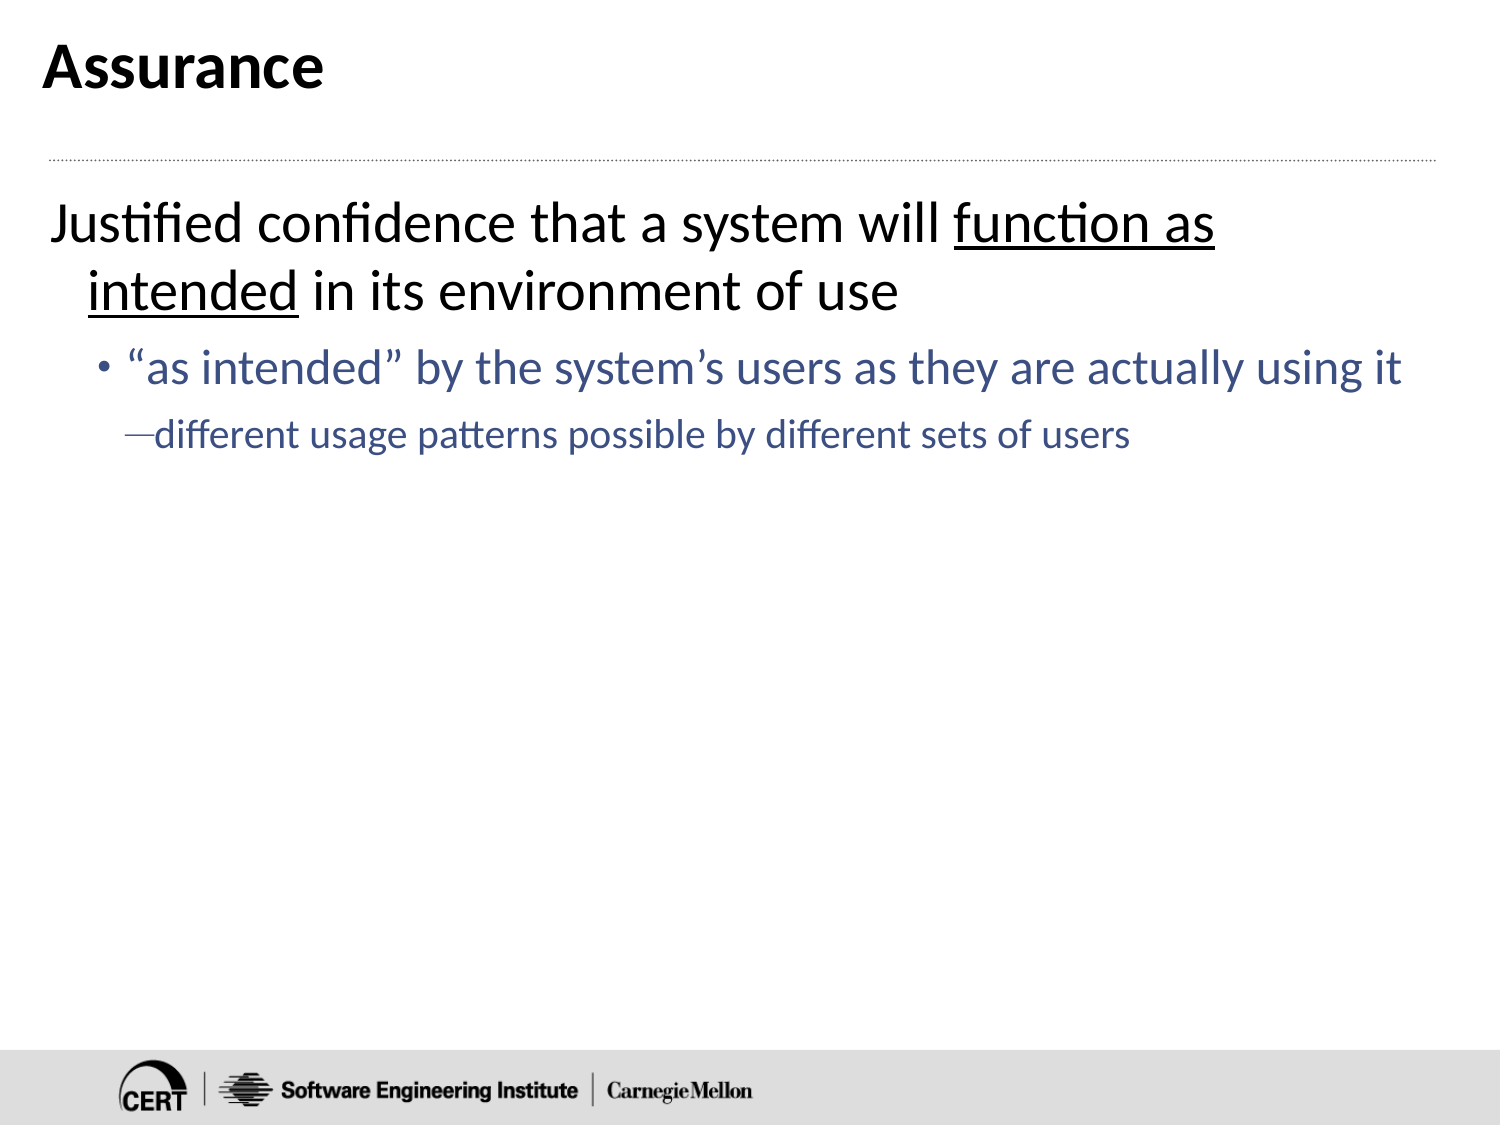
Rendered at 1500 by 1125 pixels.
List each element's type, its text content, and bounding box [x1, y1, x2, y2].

picture [102, 1056, 765, 1117]
title Assurance [42, 37, 1434, 155]
list Justified confidence that a system will function as intended in its environment of use “as intended” by the system’s users as they are actually using it different usage patterns possible by different sets of users [49, 187, 1438, 1001]
